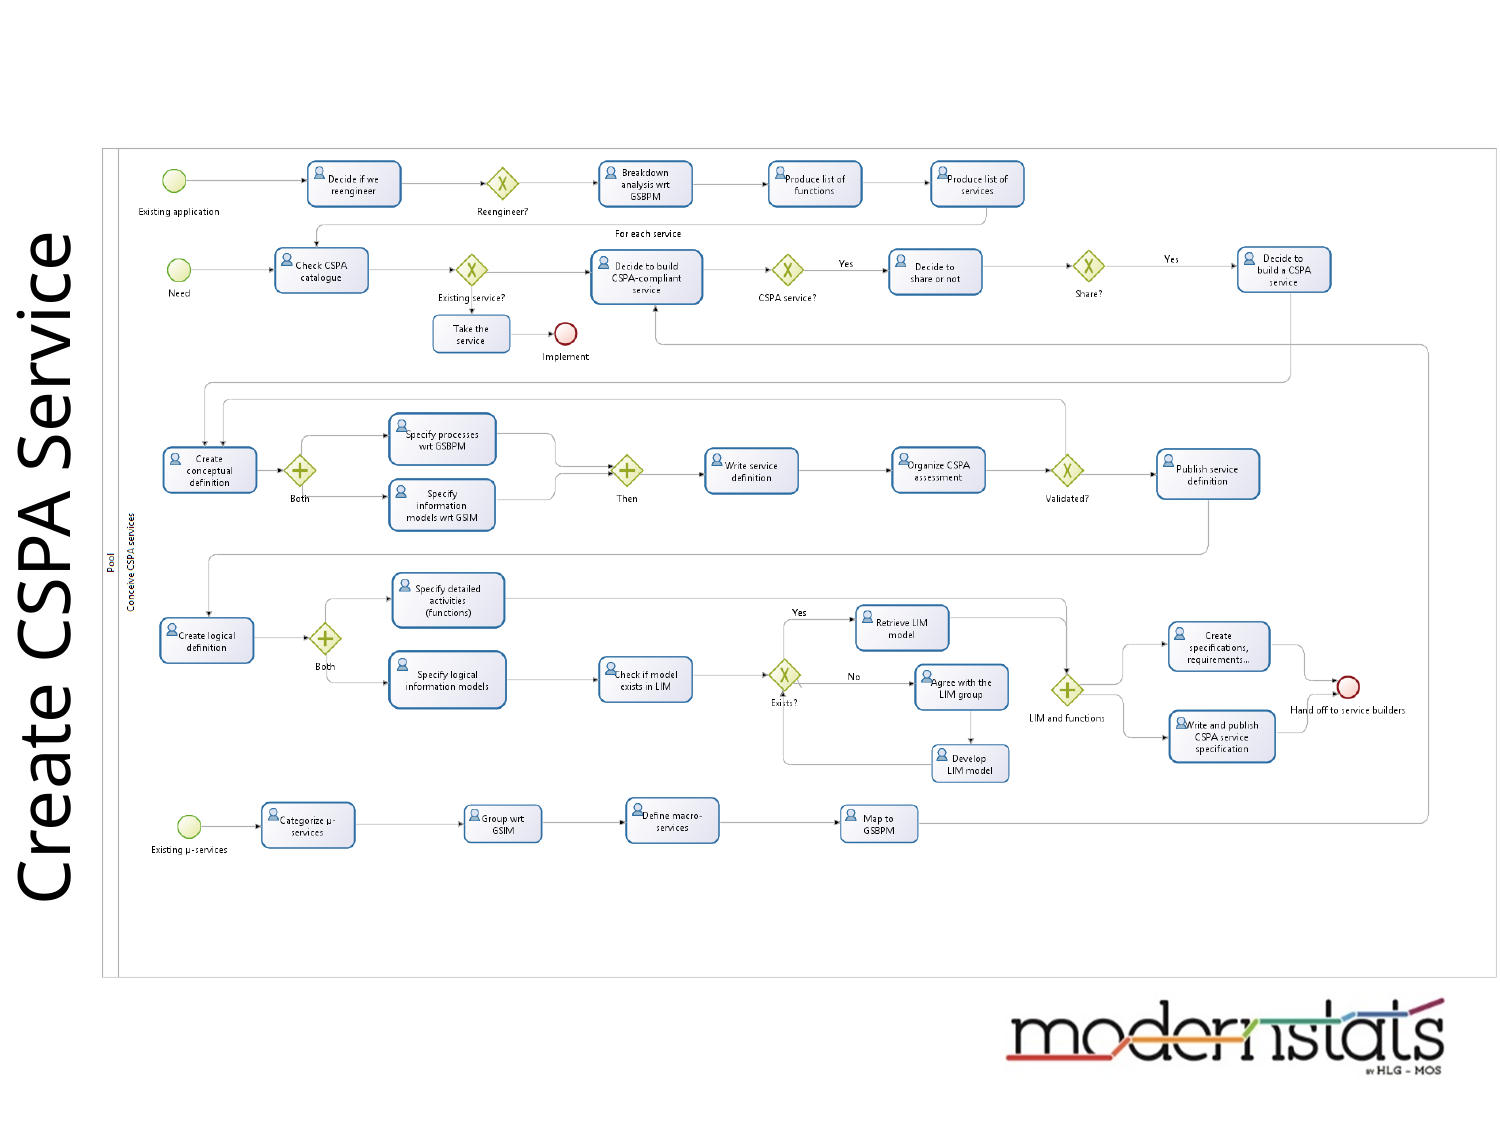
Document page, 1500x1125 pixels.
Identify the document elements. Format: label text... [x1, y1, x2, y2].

title Create CSPA Service [0, 151, 94, 985]
picture [1005, 992, 1445, 1078]
picture [94, 140, 1500, 985]
